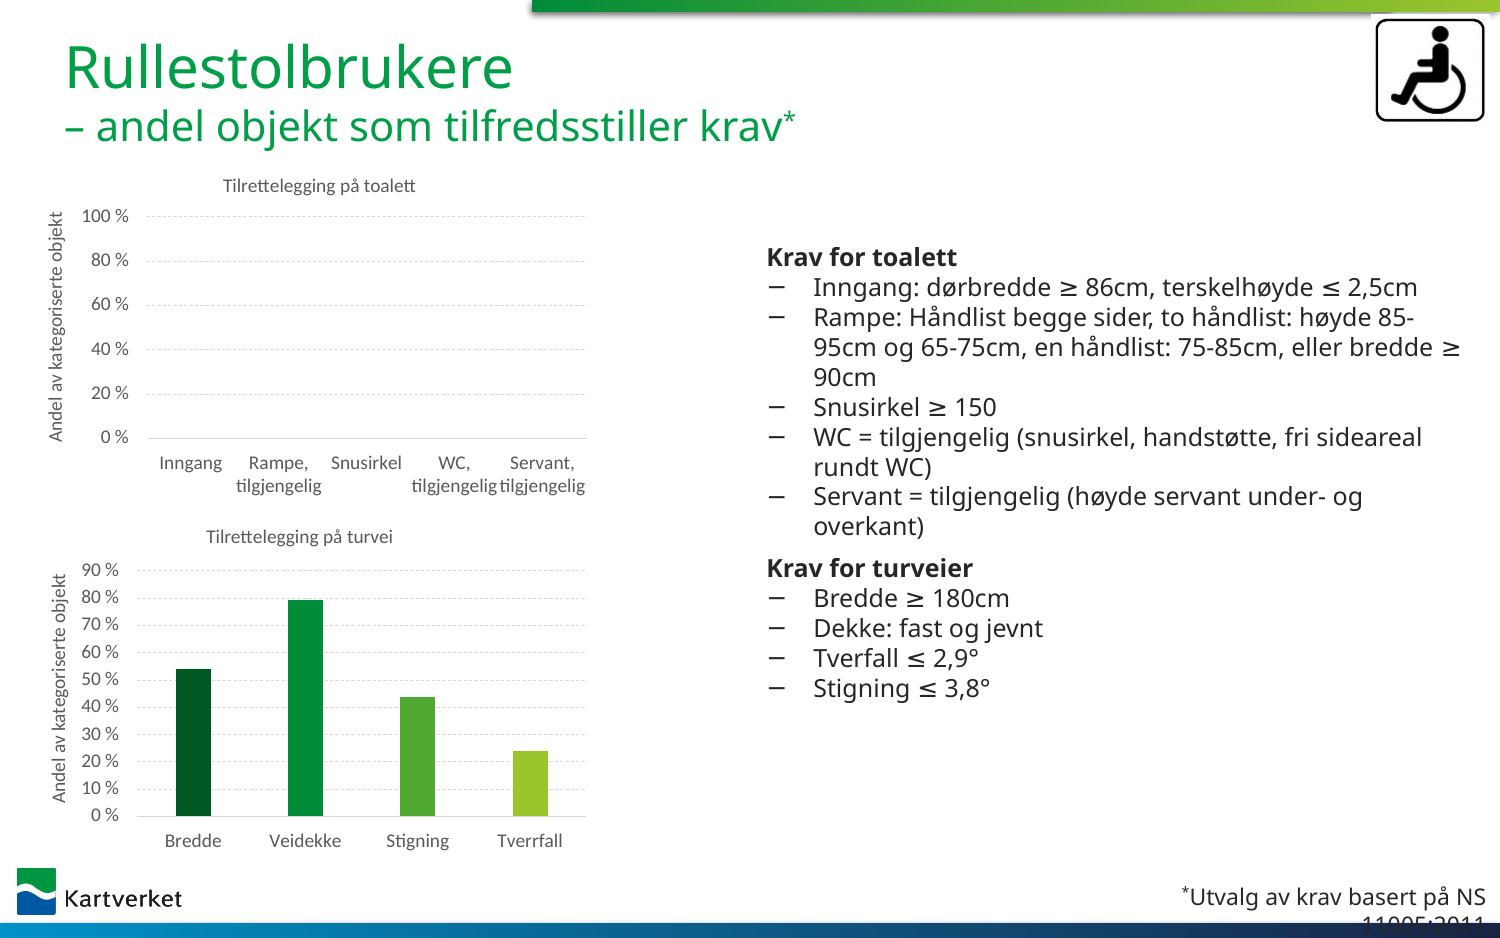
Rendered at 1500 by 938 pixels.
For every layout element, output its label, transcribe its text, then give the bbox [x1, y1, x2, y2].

text_box *Utvalg av krav basert på NS 11005:2011 [1068, 873, 1500, 938]
text_box Rullestolbrukere – andel objekt som tilfredsstiller krav* [49, 14, 1431, 158]
picture [41, 166, 598, 505]
picture [1371, 13, 1491, 127]
text_box Krav for turveier Bredde ≥ 180cm Dekke: fast og jevnt Tverfall ≤ 2,9° Stigning ≤ 3,8° [751, 545, 1483, 710]
text_box Krav for toalett Inngang: dørbredde ≥ 86cm, terskelhøyde ≤ 2,5cm Rampe: Håndlist begge sider, to håndlist: høyde 85-95cm og 65-75cm, en håndlist: 75-85cm, eller bredde ≥ 90cm Snusirkel ≥ 150 WC = tilgjengelig (snusirkel, handstøtte, fri sideareal rundt WC) Servant = tilgjengelig (høyde servant under- og overkant) [751, 234, 1483, 545]
picture [41, 520, 598, 859]
